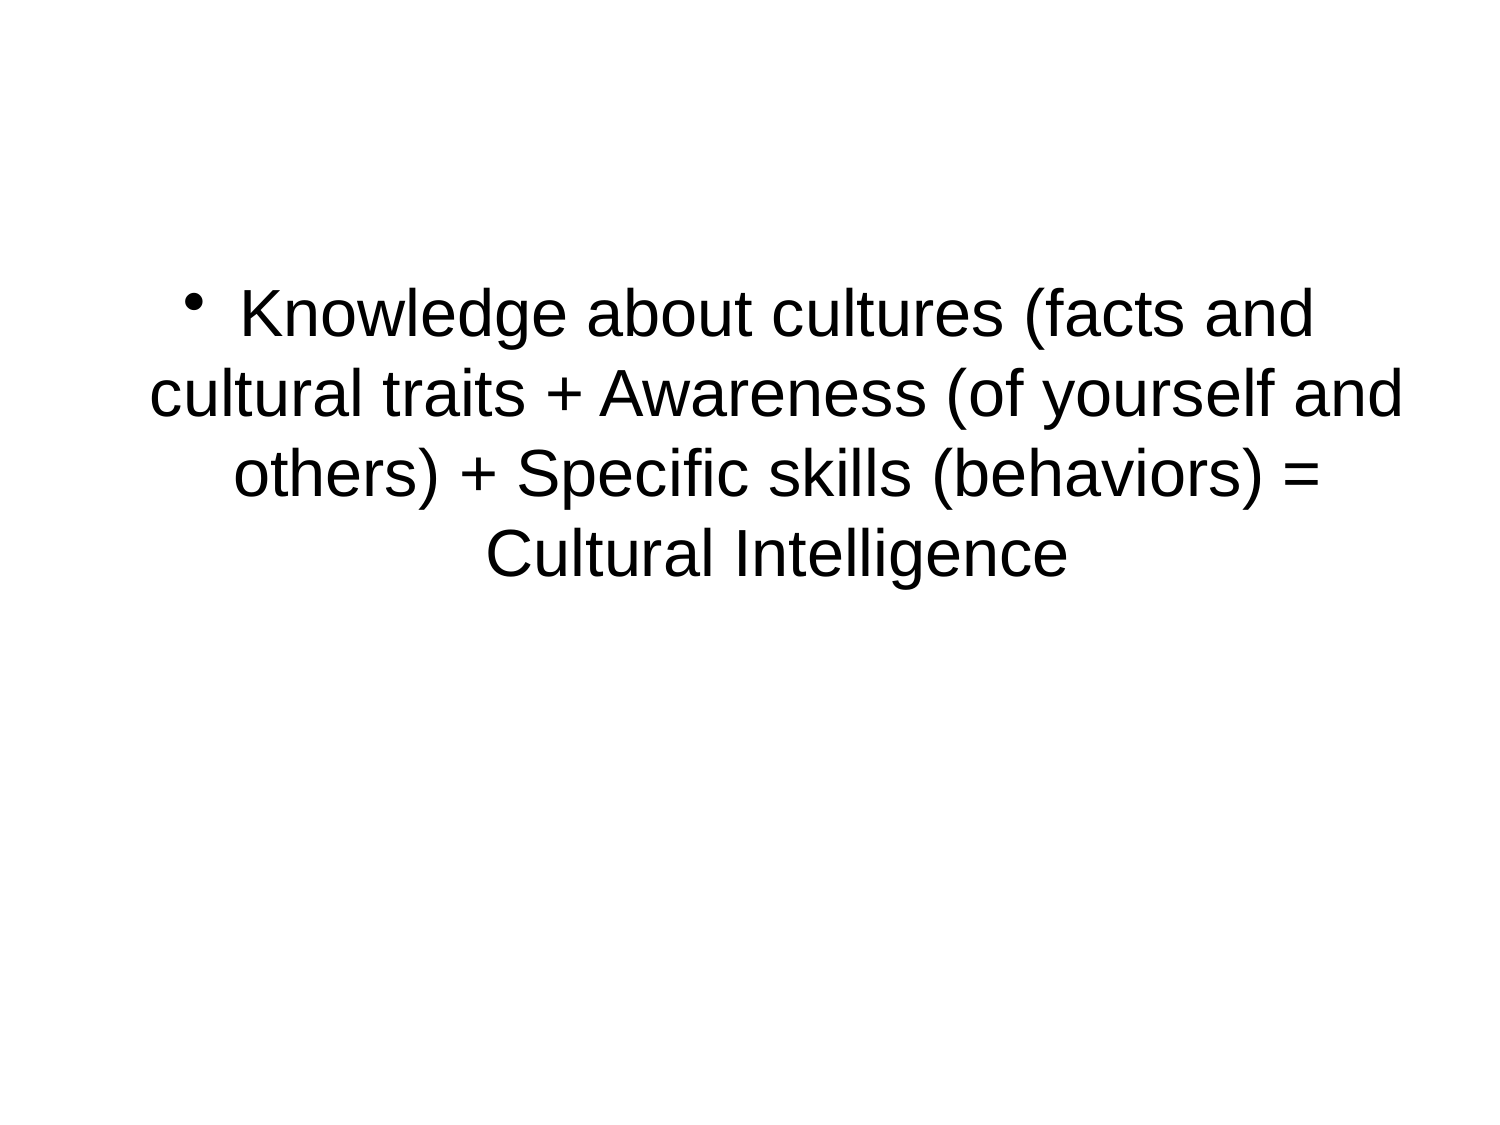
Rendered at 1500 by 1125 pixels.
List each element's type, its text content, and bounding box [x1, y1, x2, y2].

list Knowledge about cultures (facts and cultural traits + Awareness (of yourself and others) + Specific skills (behaviors) = Cultural Intelligence [74, 262, 1426, 1006]
